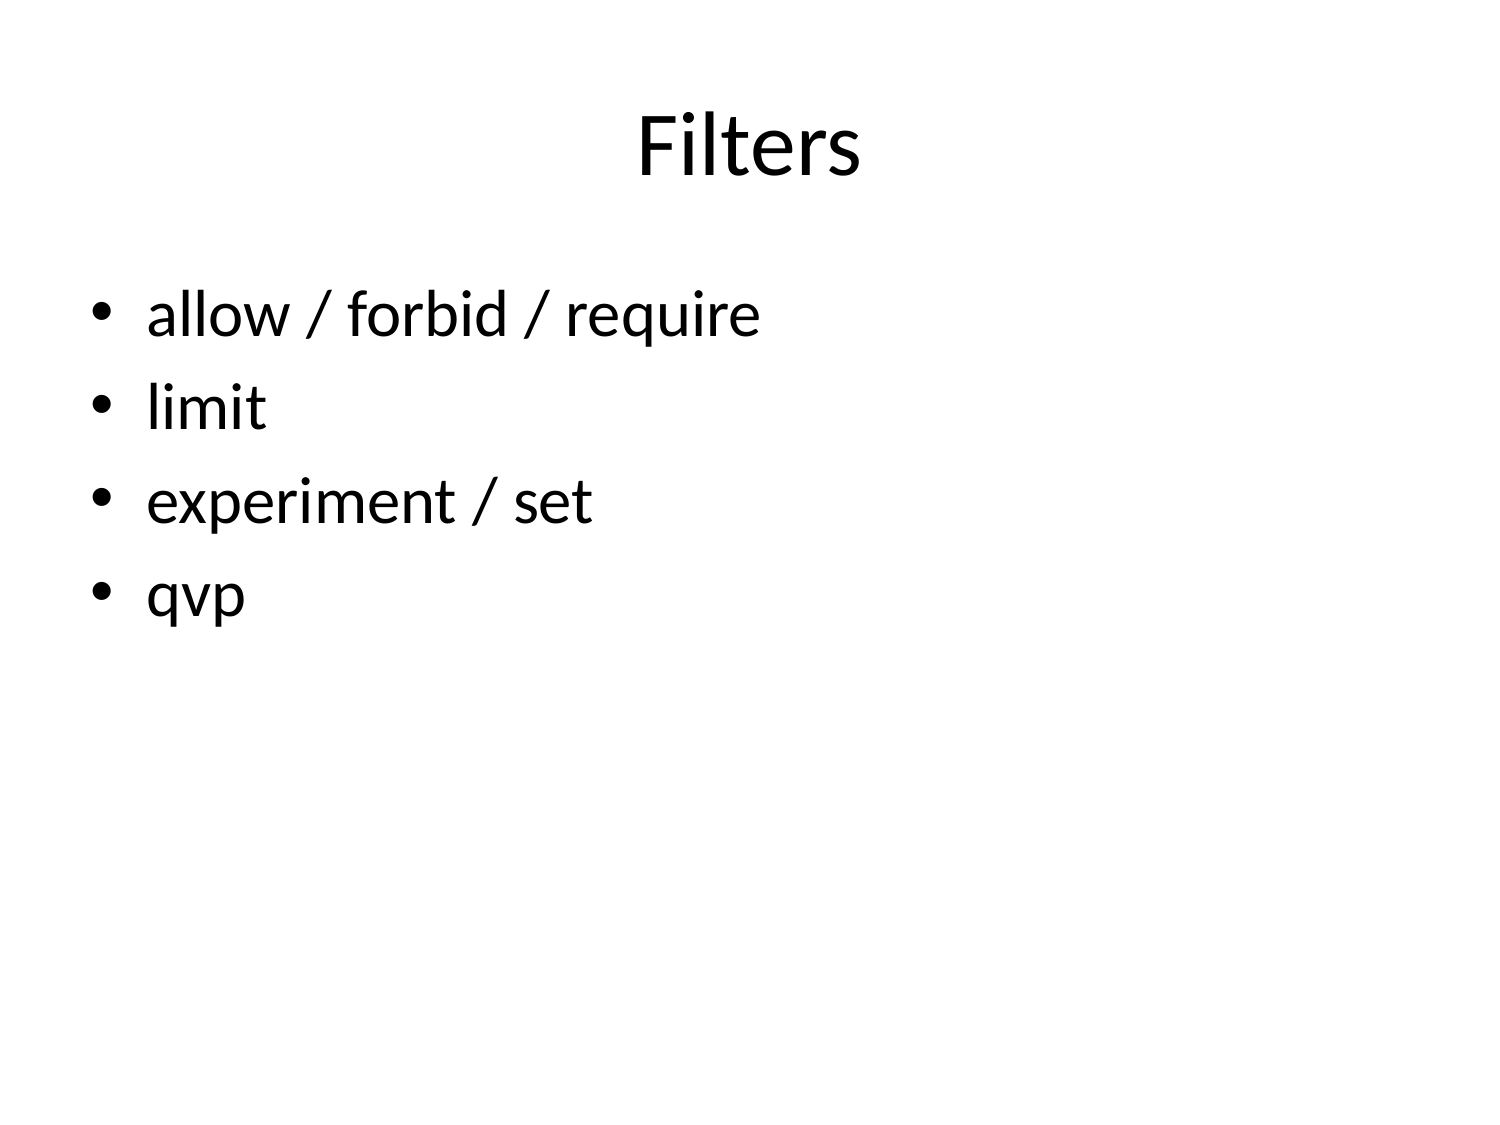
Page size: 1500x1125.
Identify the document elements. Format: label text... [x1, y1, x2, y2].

list allow / forbid / require limit experiment / set qvp [75, 262, 1425, 1005]
title Filters [75, 45, 1425, 233]
